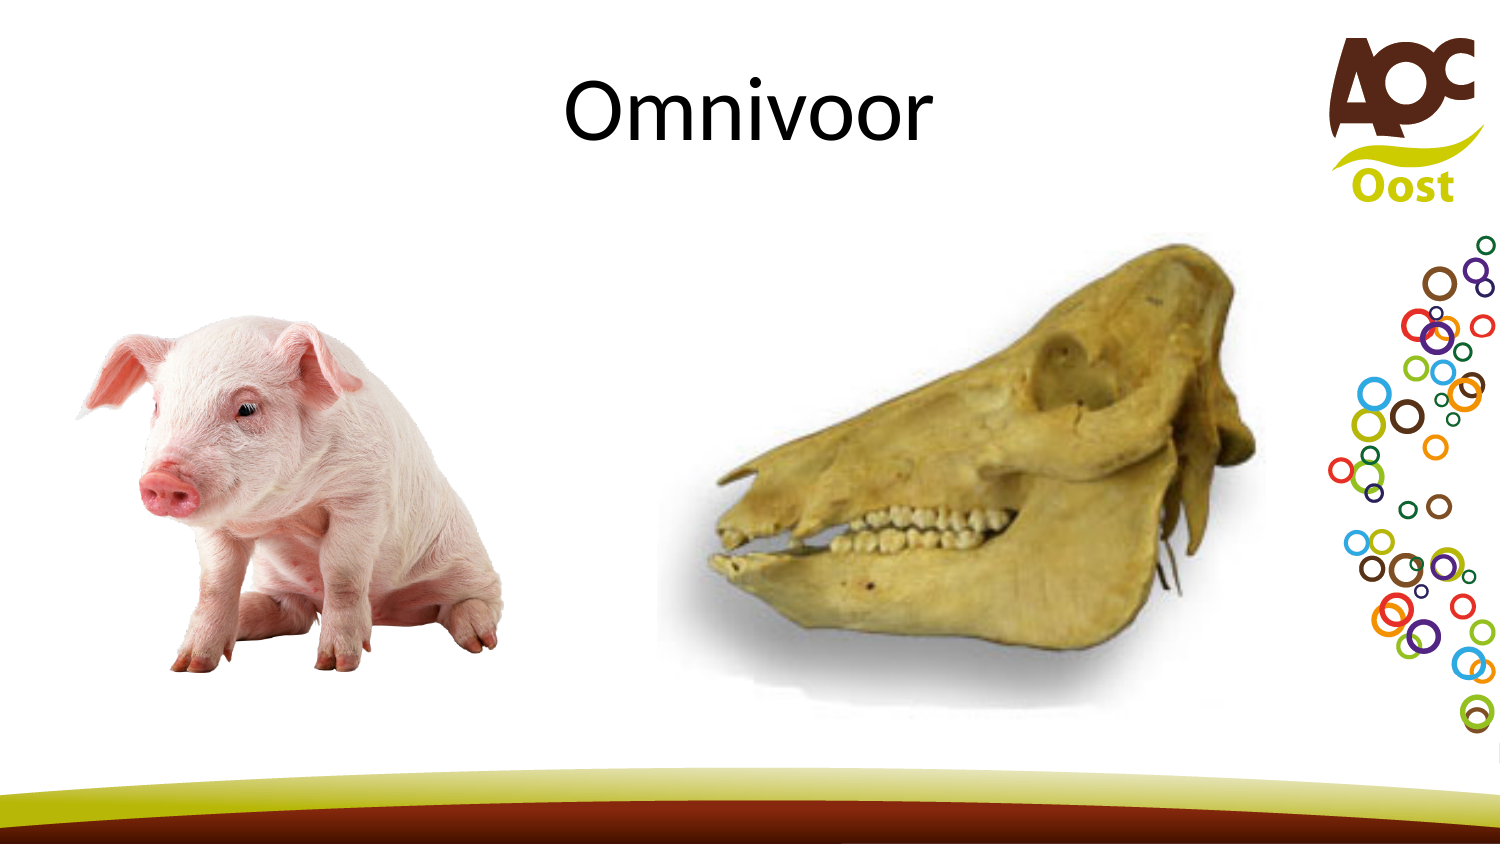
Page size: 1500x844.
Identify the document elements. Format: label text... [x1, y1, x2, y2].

picture [0, 0, 1500, 844]
title Omnivoor [75, 33, 1425, 175]
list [656, 232, 1266, 727]
